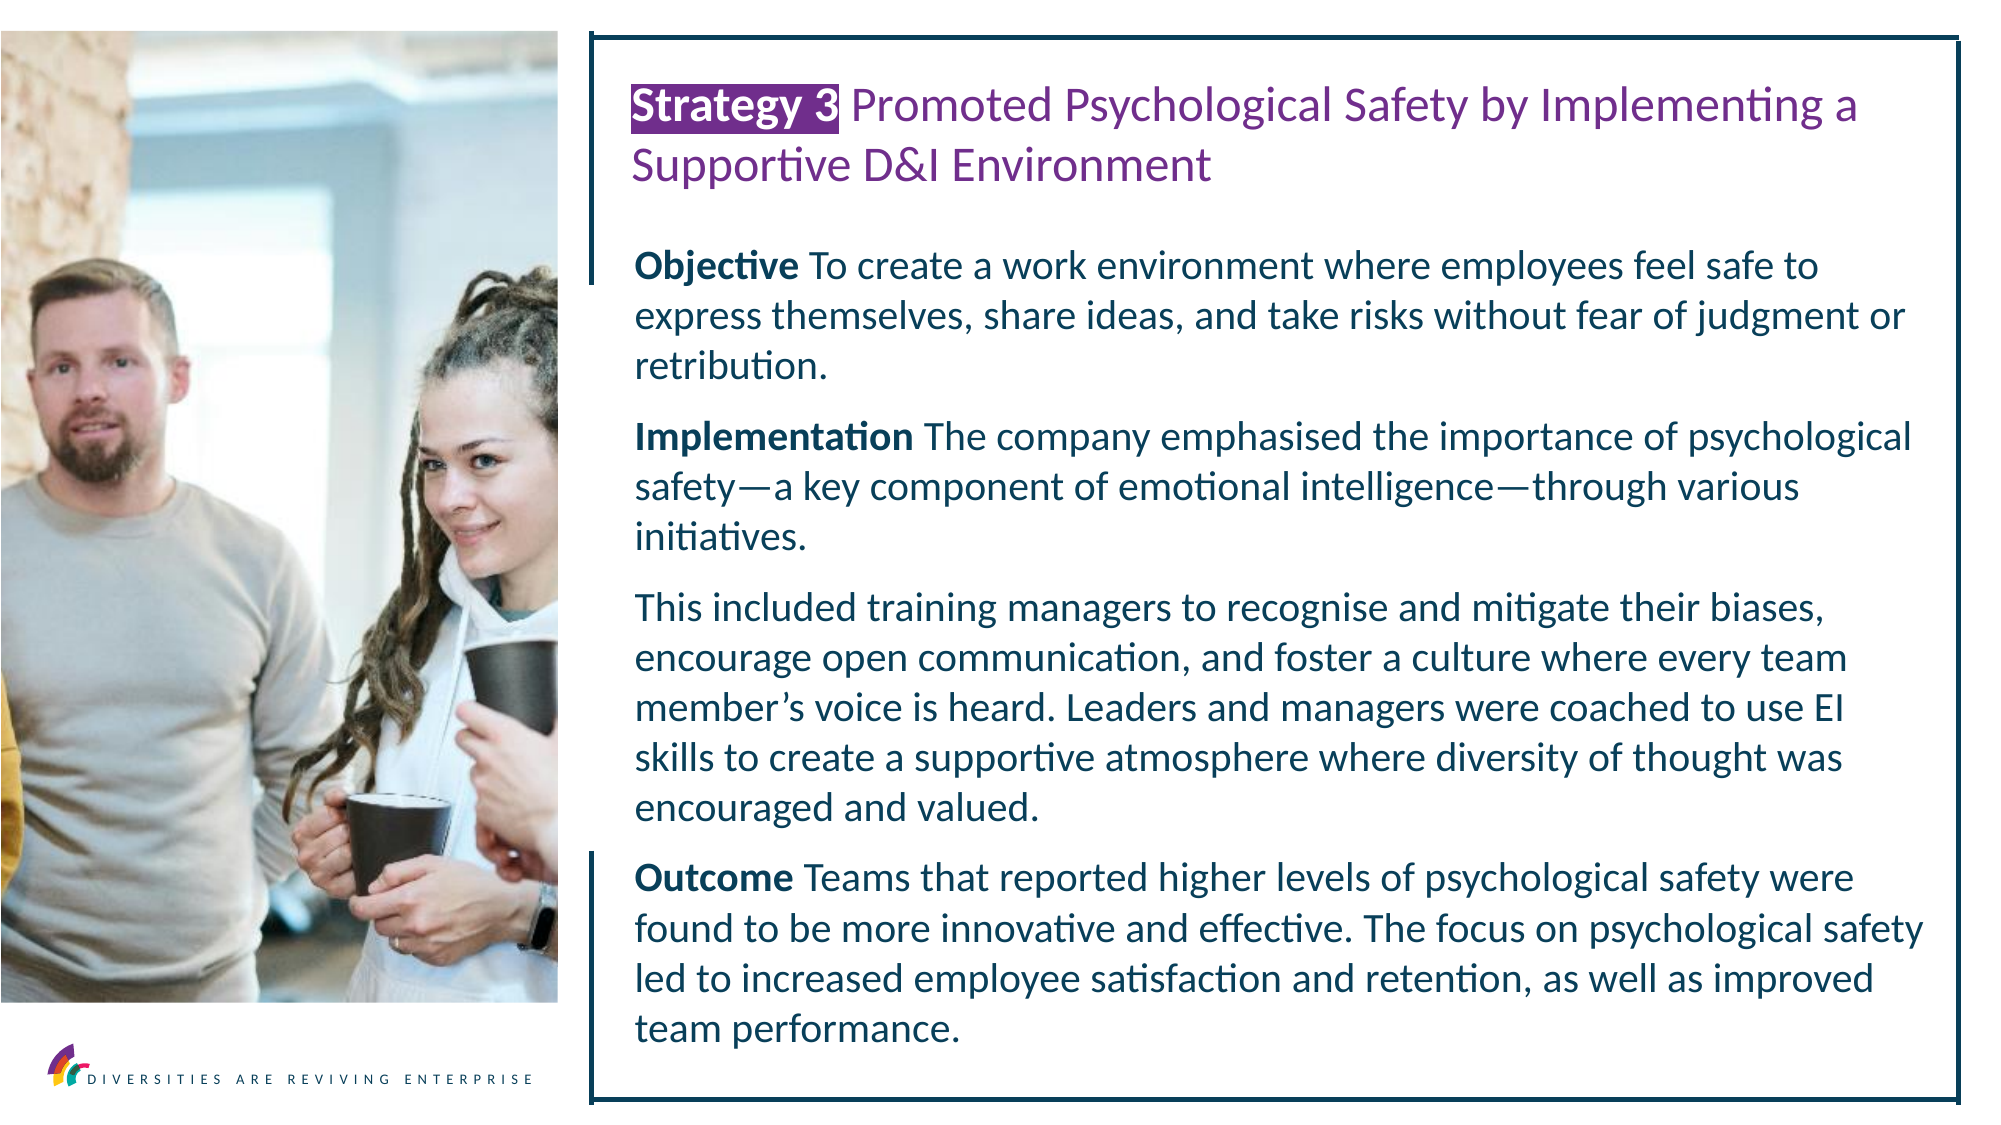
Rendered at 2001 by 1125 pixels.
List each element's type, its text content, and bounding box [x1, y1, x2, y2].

picture [1, 30, 558, 1003]
list Strategy 3 Promoted Psychological Safety by Implementing a Supportive D&I Environment [616, 63, 1918, 120]
list Objective To create a work environment where employees feel safe to express themselves, share ideas, and take risks without fear of judgment or retribution. Implementation The company emphasised the importance of psychological safety—a key component of emotional intelligence—through various initiatives. This included training managers to recognise and mitigate their biases, encourage open communication, and foster a culture where every team member’s voice is heard. Leaders and managers were coached to use EI skills to create a supportive atmosphere where diversity of thought was encouraged and valued. Outcome Teams that reported higher levels of psychological safety were found to be more innovative and effective. The focus on psychological safety led to increased employee satisfaction and retention, as well as improved team performance. [619, 230, 1943, 395]
